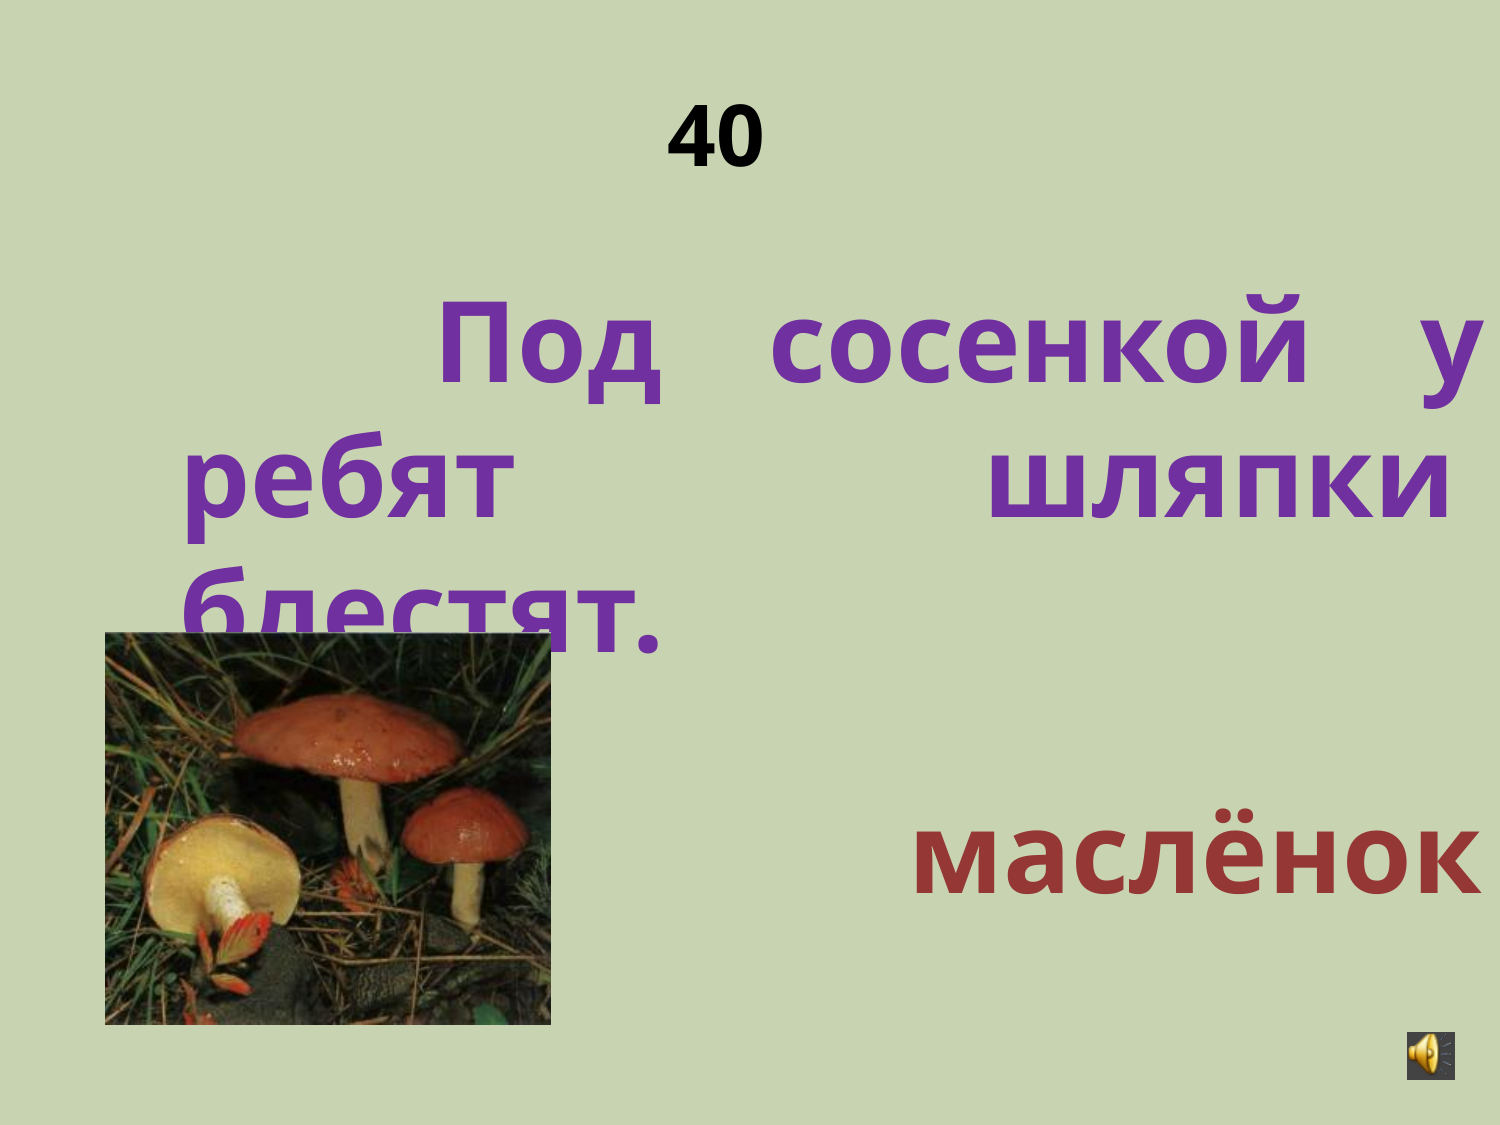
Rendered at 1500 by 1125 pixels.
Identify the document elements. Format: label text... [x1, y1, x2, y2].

text_box маслёнок [893, 773, 1497, 924]
picture [1406, 1031, 1457, 1082]
list Под сосенкой у ребят шляпки блестят. [75, 262, 1500, 692]
picture [105, 632, 551, 1025]
title 40 [75, 45, 1425, 233]
